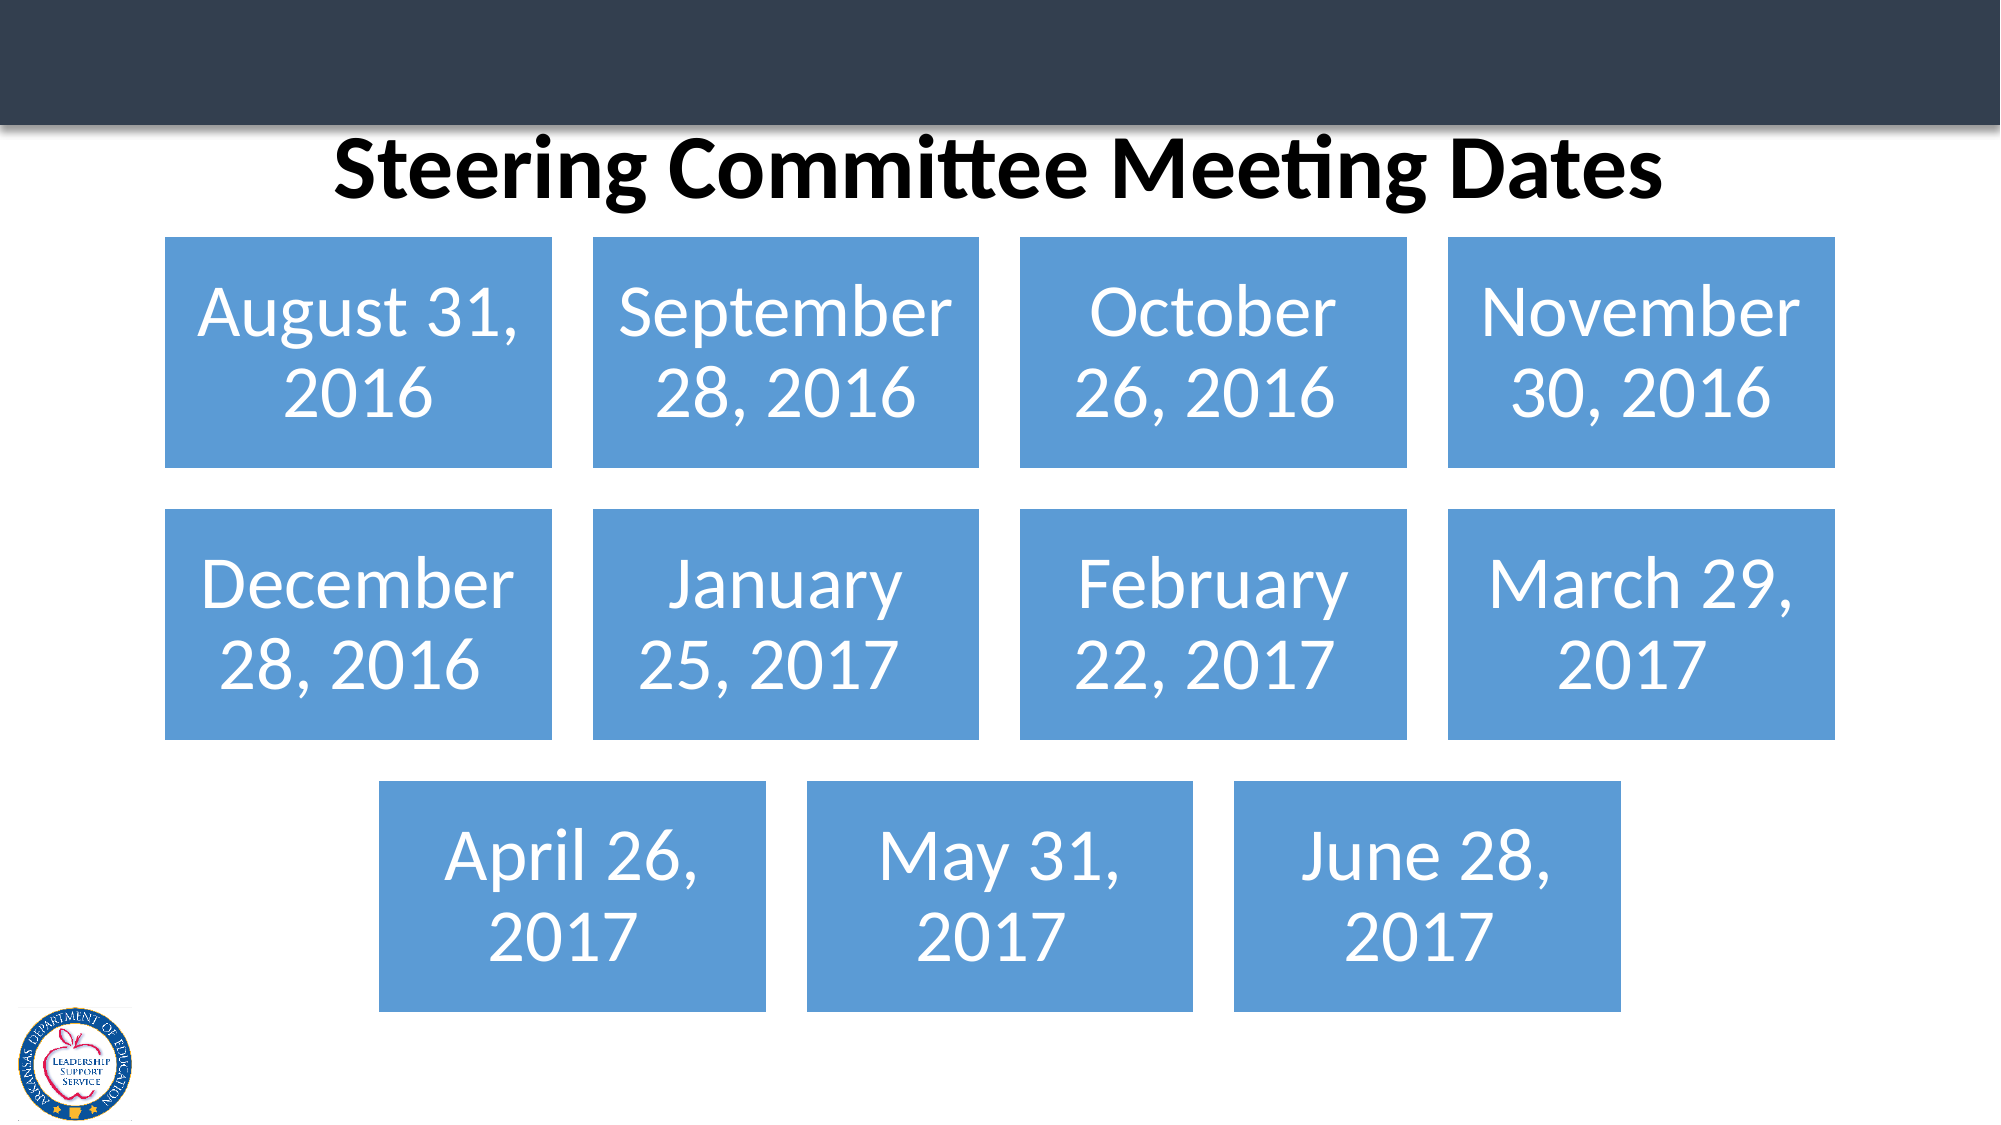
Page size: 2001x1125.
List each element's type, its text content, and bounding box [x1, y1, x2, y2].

picture [18, 1007, 132, 1121]
title Steering Committee Meeting Dates [137, 139, 1863, 235]
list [137, 235, 1863, 1014]
text_box [0, 0, 2000, 126]
